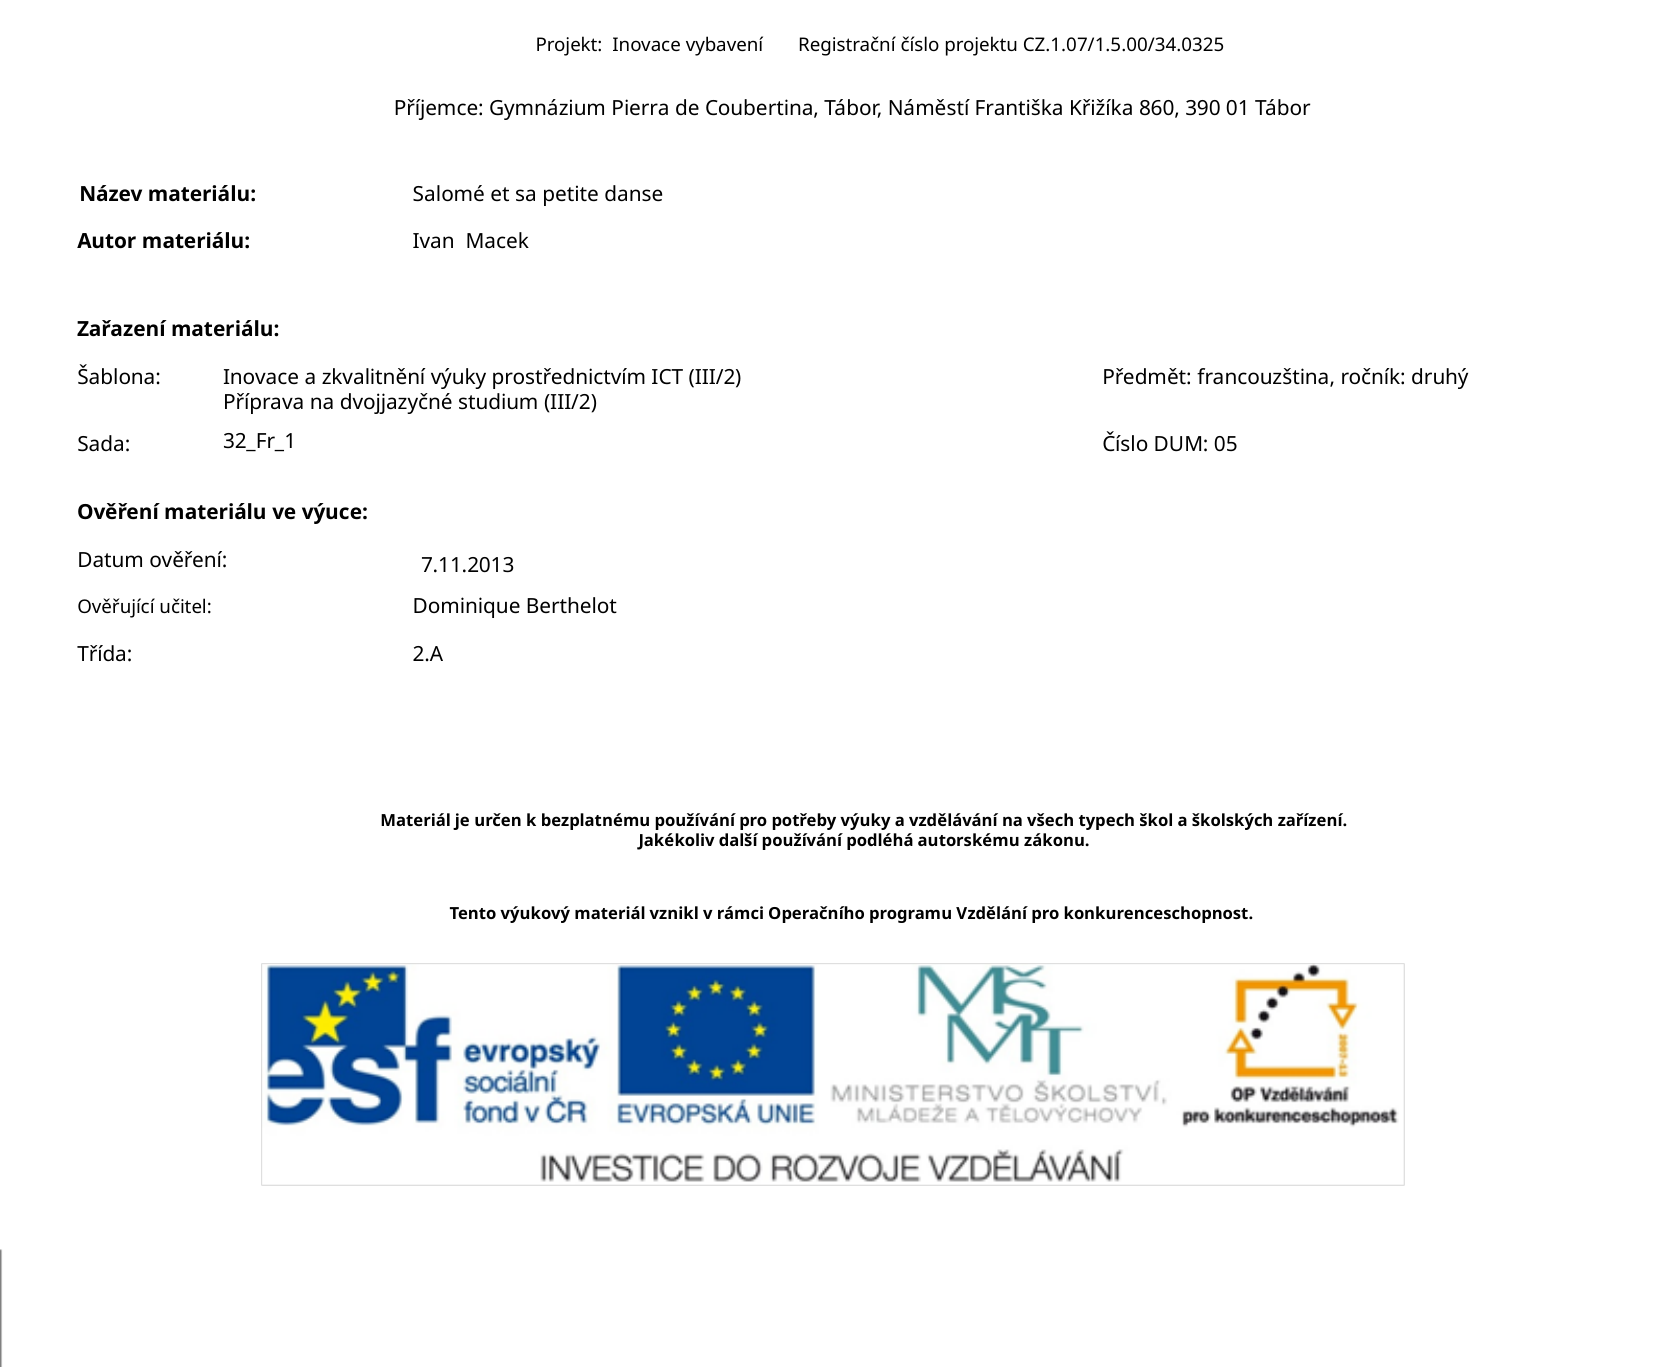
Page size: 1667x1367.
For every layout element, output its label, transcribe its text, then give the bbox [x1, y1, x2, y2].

text_box Inovace a zkvalitnění výuky prostřednictvím ICT (III/2) Příprava na dvojjazyčné studium (III/2) [208, 356, 888, 421]
text_box Datum ověření: [62, 539, 292, 580]
text_box Šablona: [62, 356, 208, 396]
text_box Příjemce: Gymnázium Pierra de Coubertina, Tábor, Náměstí Františka Křižíka 860, 390 01 Tábor [287, 87, 1417, 128]
text_box Autor materiálu: [62, 220, 313, 261]
text_box Ivan Macek [397, 220, 723, 261]
text_box 7.11.2013 [406, 543, 588, 584]
text_box Materiál je určen k bezplatnému používání pro potřeby výuky a vzdělávání na všech typech škol a školských zařízení. Jakékoliv další používání podléhá autorskému zákonu. [260, 802, 1469, 857]
text_box 2.A [397, 633, 494, 673]
text_box Tento výukový materiál vznikl v rámci Operačního programu Vzdělání pro konkurenceschopnost. [343, 895, 1361, 931]
text_box Třída: [62, 633, 188, 673]
text_box Dominique Berthelot [397, 585, 828, 626]
text_box Ověřující učitel: [62, 587, 292, 625]
text_box Salomé et sa petite danse [397, 172, 805, 213]
text_box Předmět: francouzština, ročník: druhý [1087, 356, 1613, 421]
text_box Projekt: Inovace vybavení Registrační číslo projektu CZ.1.07/1.5.00/34.0325 [420, 25, 1296, 63]
picture [0, 0, 1667, 1367]
text_box Zařazení materiálu: [62, 308, 350, 349]
text_box Ověření materiálu ve výuce: [62, 491, 450, 532]
text_box Sada: [62, 422, 188, 463]
text_box 32_Fr_1 [208, 420, 575, 461]
text_box Název materiálu: [64, 172, 361, 213]
text_box Číslo DUM: 05 [1087, 422, 1296, 463]
